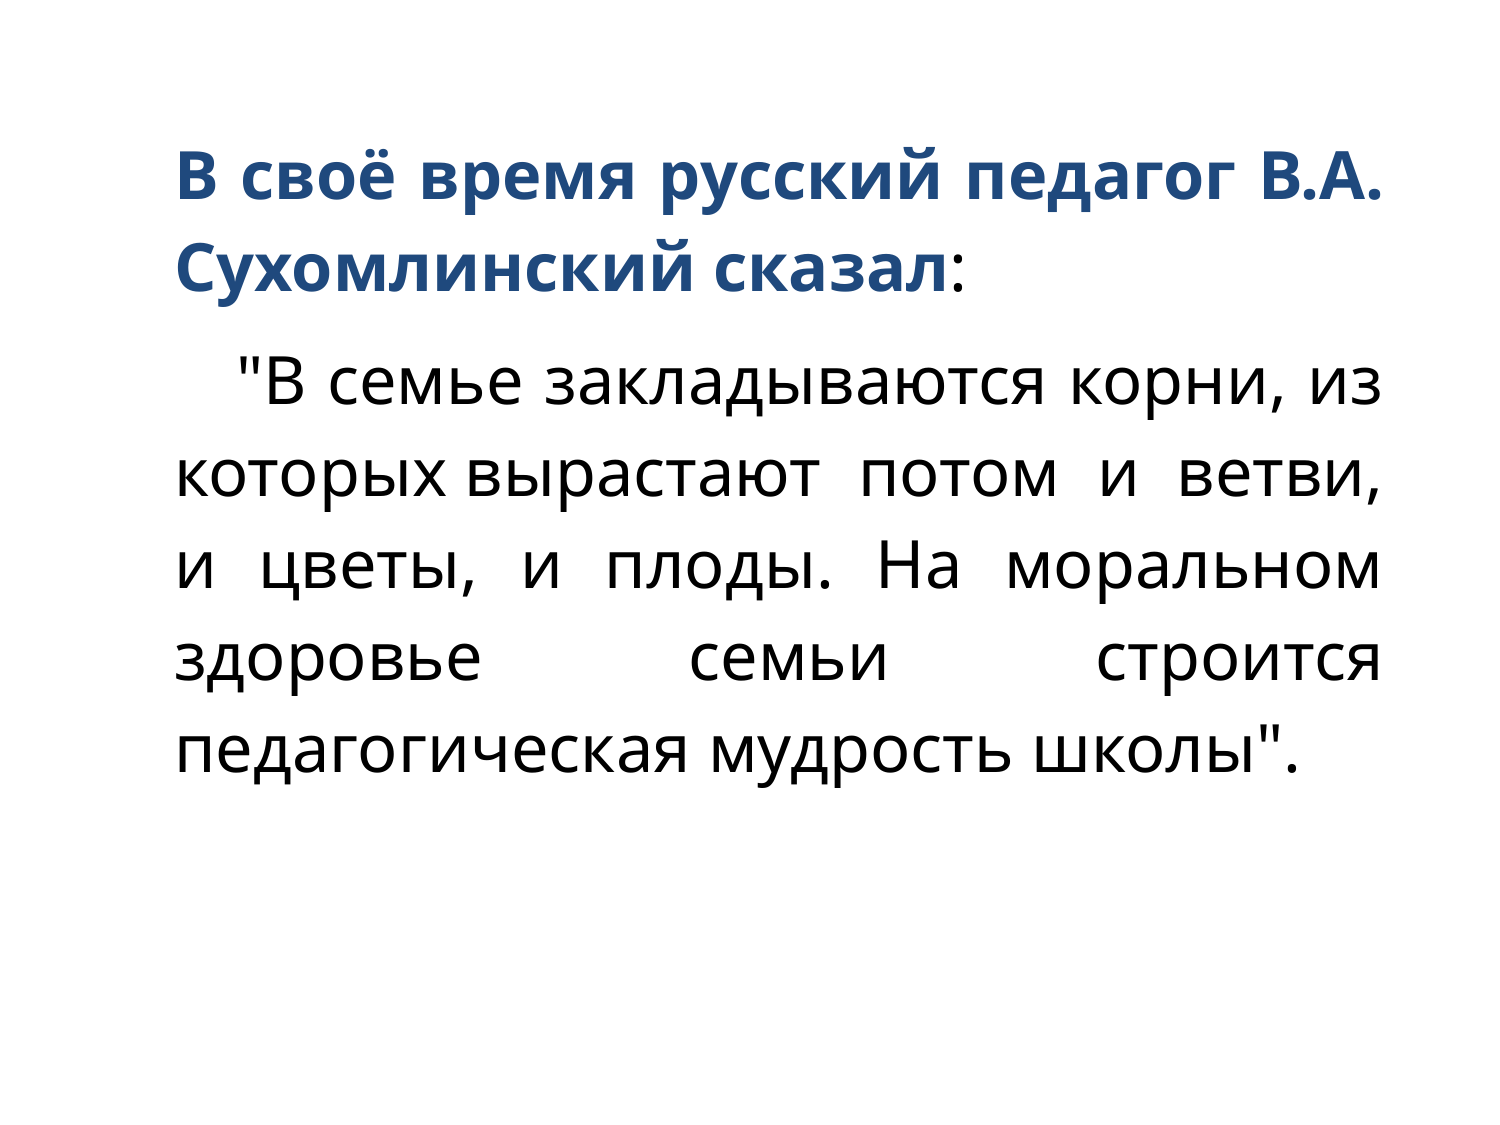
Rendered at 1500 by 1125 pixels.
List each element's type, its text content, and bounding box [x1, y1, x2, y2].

text_box В своё время русский педагог В.А. Сухомлинский сказал: "В семье закладываются корни, из которых вырастают потом и ветви, и цветы, и плоды. На моральном здоровье семьи строится педагогическая мудрость школы". [159, 113, 1400, 793]
